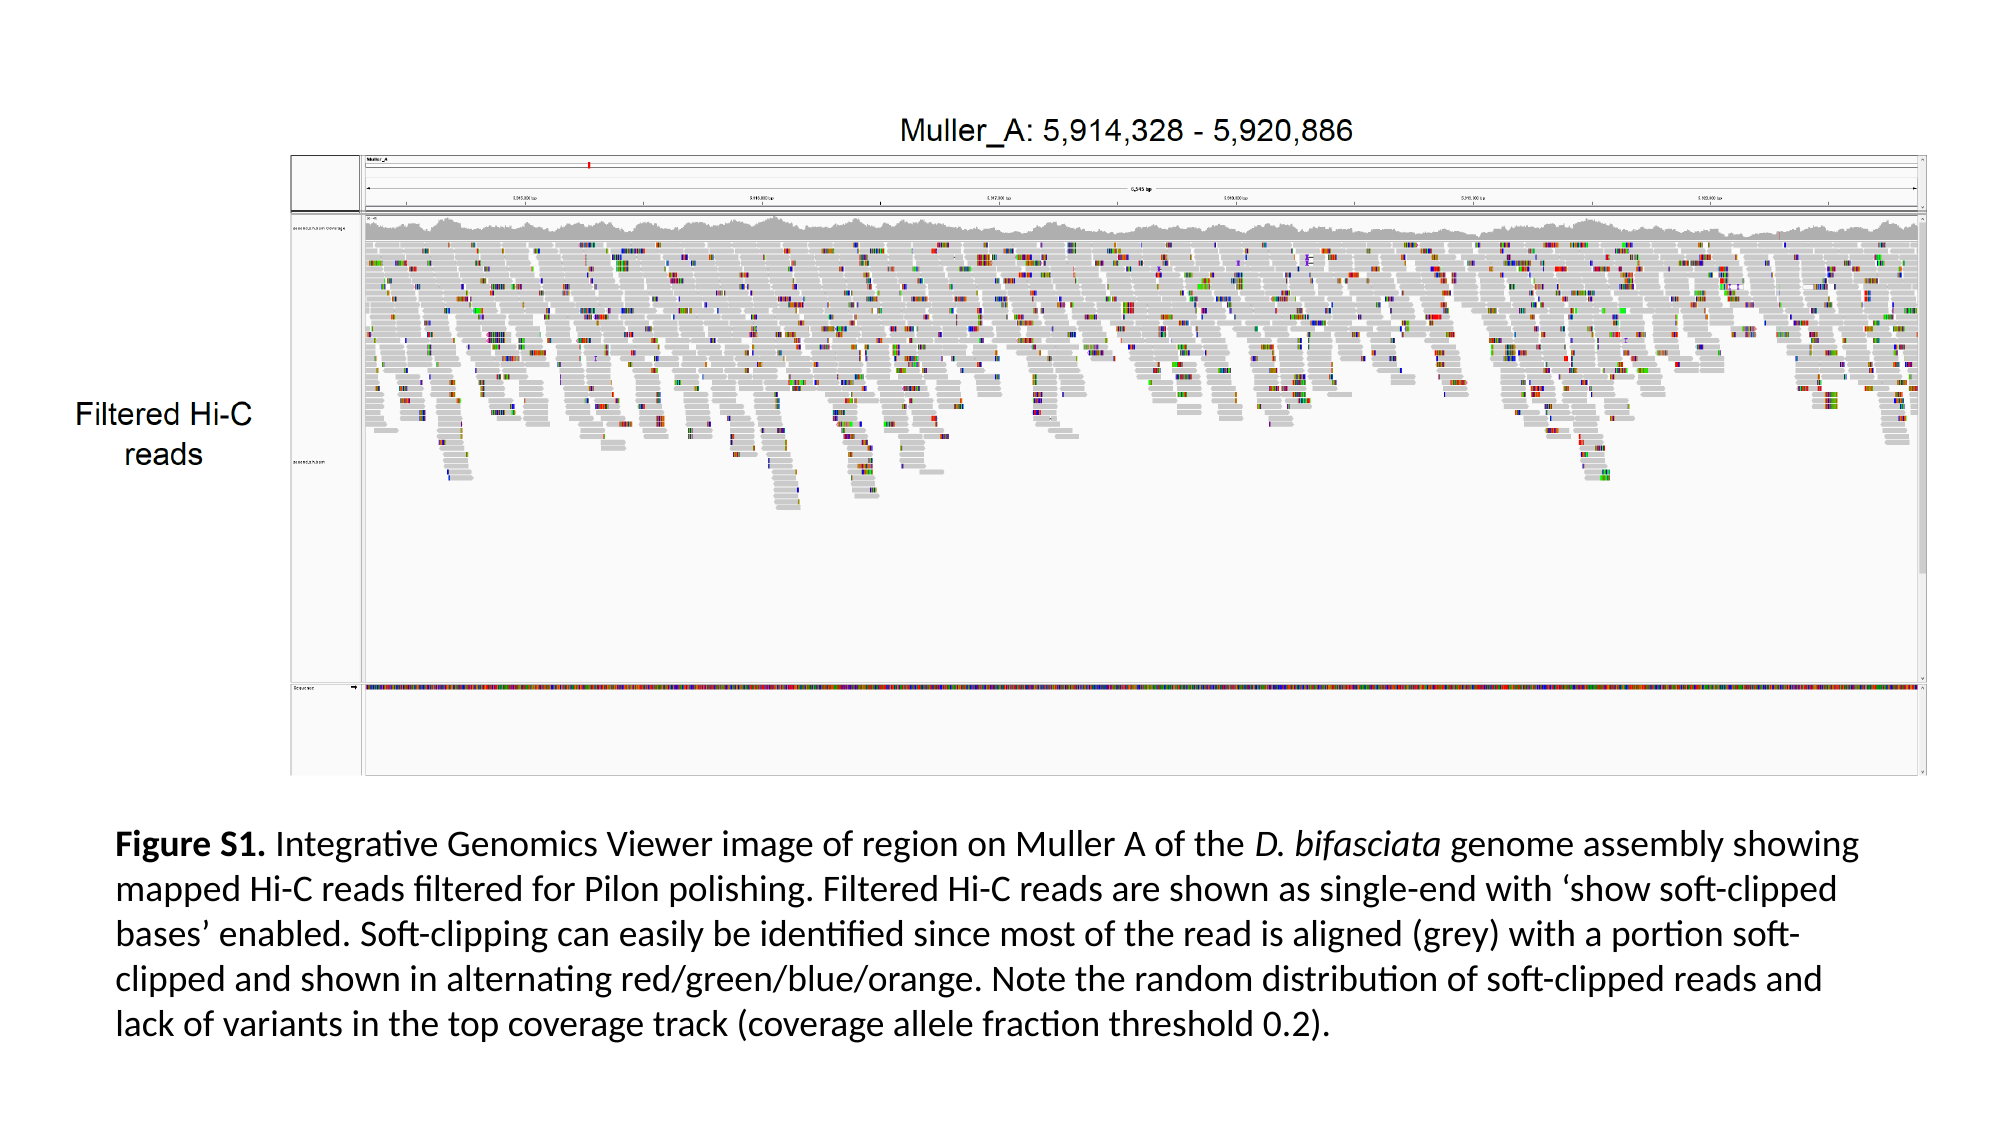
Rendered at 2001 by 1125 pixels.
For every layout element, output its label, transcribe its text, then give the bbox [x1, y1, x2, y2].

picture [60, 107, 1940, 792]
text_box Figure S1. Integrative Genomics Viewer image of region on Muller A of the D. bifasciata genome assembly showing mapped Hi-C reads filtered for Pilon polishing. Filtered Hi-C reads are shown as single-end with ‘show soft-clipped bases’ enabled. Soft-clipping can easily be identified since most of the read is aligned (grey) with a portion soft-clipped and shown in alternating red/green/blue/orange. Note the random distribution of soft-clipped reads and lack of variants in the top coverage track (coverage allele fraction threshold 0.2). [100, 812, 1902, 1052]
